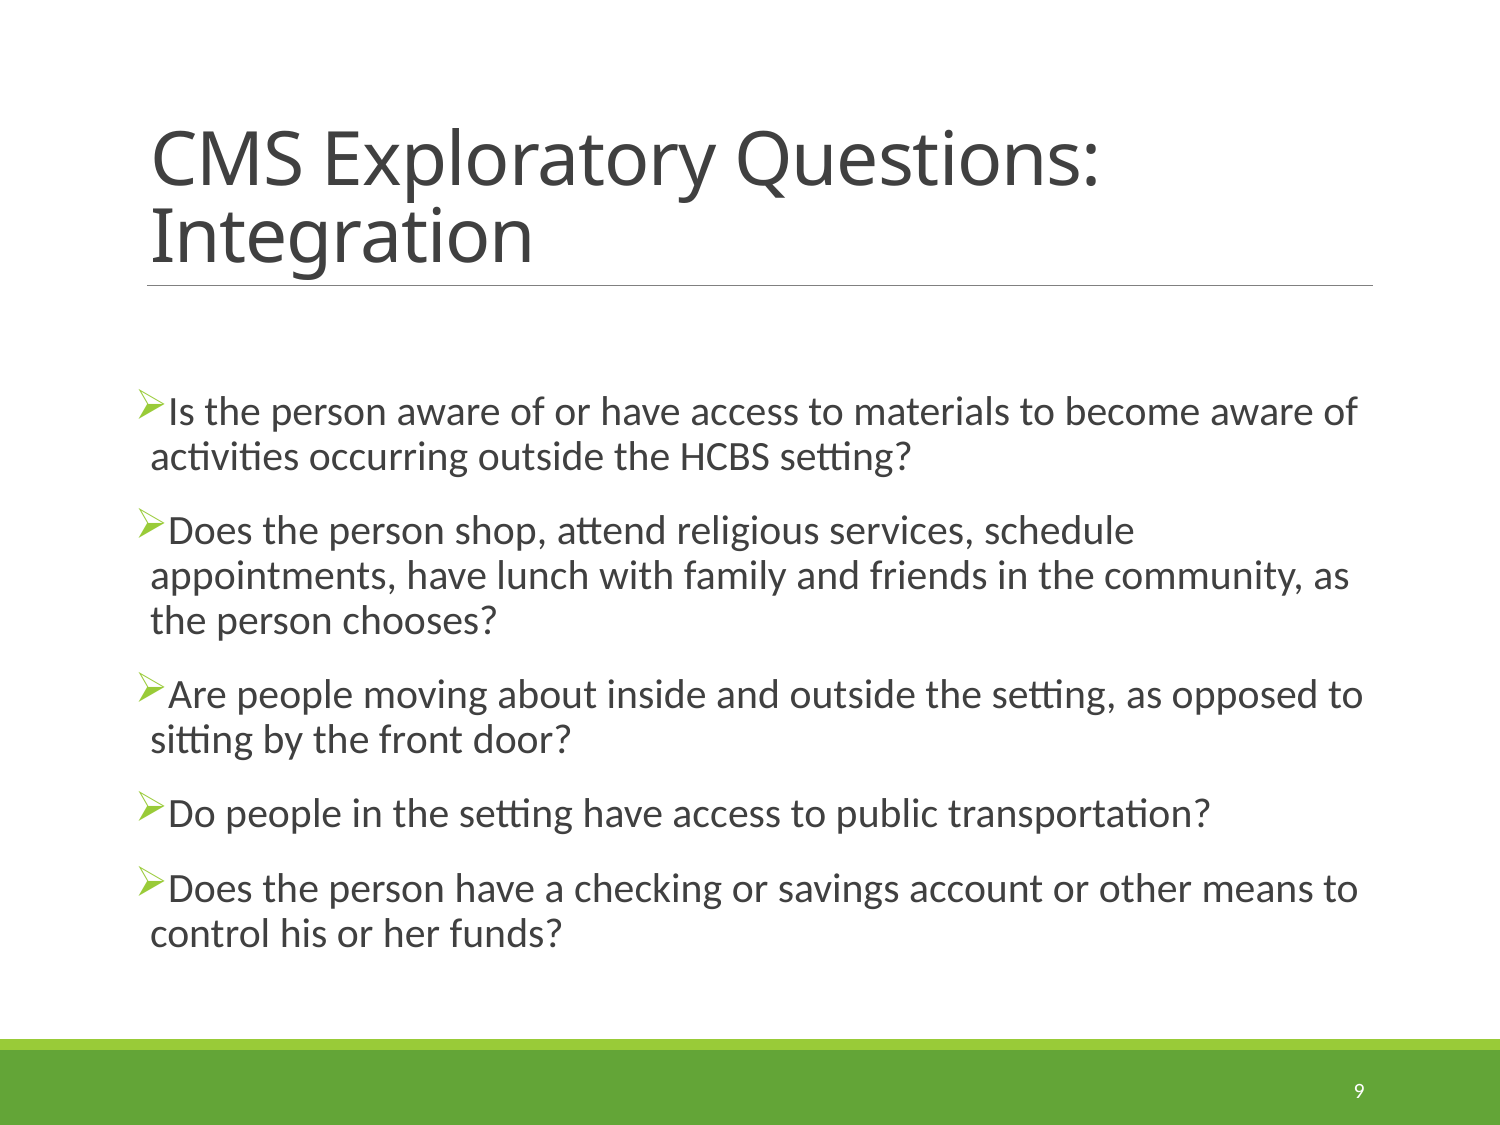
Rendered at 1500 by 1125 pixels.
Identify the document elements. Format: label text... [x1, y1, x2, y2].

title CMS Exploratory Questions: Integration [135, 47, 1373, 285]
slide_number 9 [1218, 1059, 1380, 1120]
list Is the person aware of or have access to materials to become aware of activities occurring outside the HCBS setting? Does the person shop, attend religious services, schedule appointments, have lunch with family and friends in the community, as the person chooses? Are people moving about inside and outside the setting, as opposed to sitting by the front door? Do people in the setting have access to public transportation? Does the person have a checking or savings account or other means to control his or her funds? [135, 302, 1373, 963]
